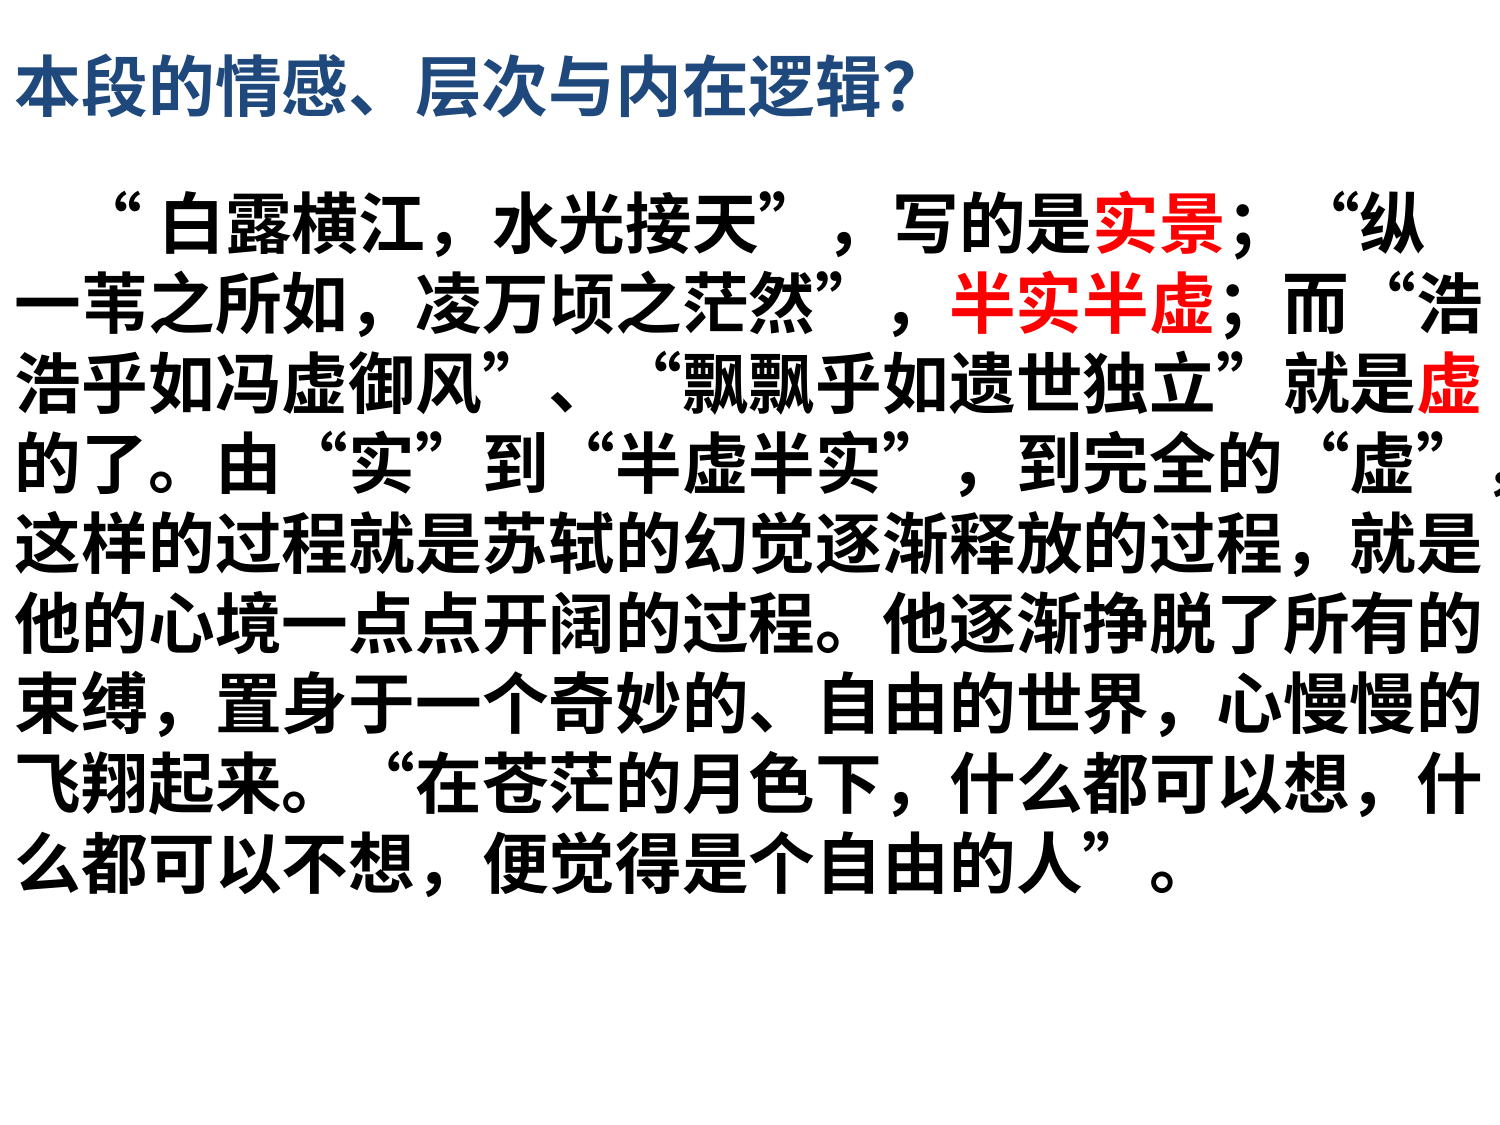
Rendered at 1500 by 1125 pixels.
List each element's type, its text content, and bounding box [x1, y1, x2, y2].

text_box 本段的情感、层次与内在逻辑？ [0, 37, 1175, 133]
text_box “白露横江，水光接天”，写的是实景；“纵一苇之所如，凌万顷之茫然”，半实半虚；而“浩浩乎如冯虚御风”、“飘飘乎如遗世独立”就是虚的了。由“实”到“半虚半实”，到完全的“虚”，这样的过程就是苏轼的幻觉逐渐释放的过程，就是他的心境一点点开阔的过程。他逐渐挣脱了所有的束缚，置身于一个奇妙的、自由的世界，心慢慢的飞翔起来。“在苍茫的月色下，什么都可以想，什么都可以不想，便觉得是个自由的人”。 [0, 174, 1500, 910]
